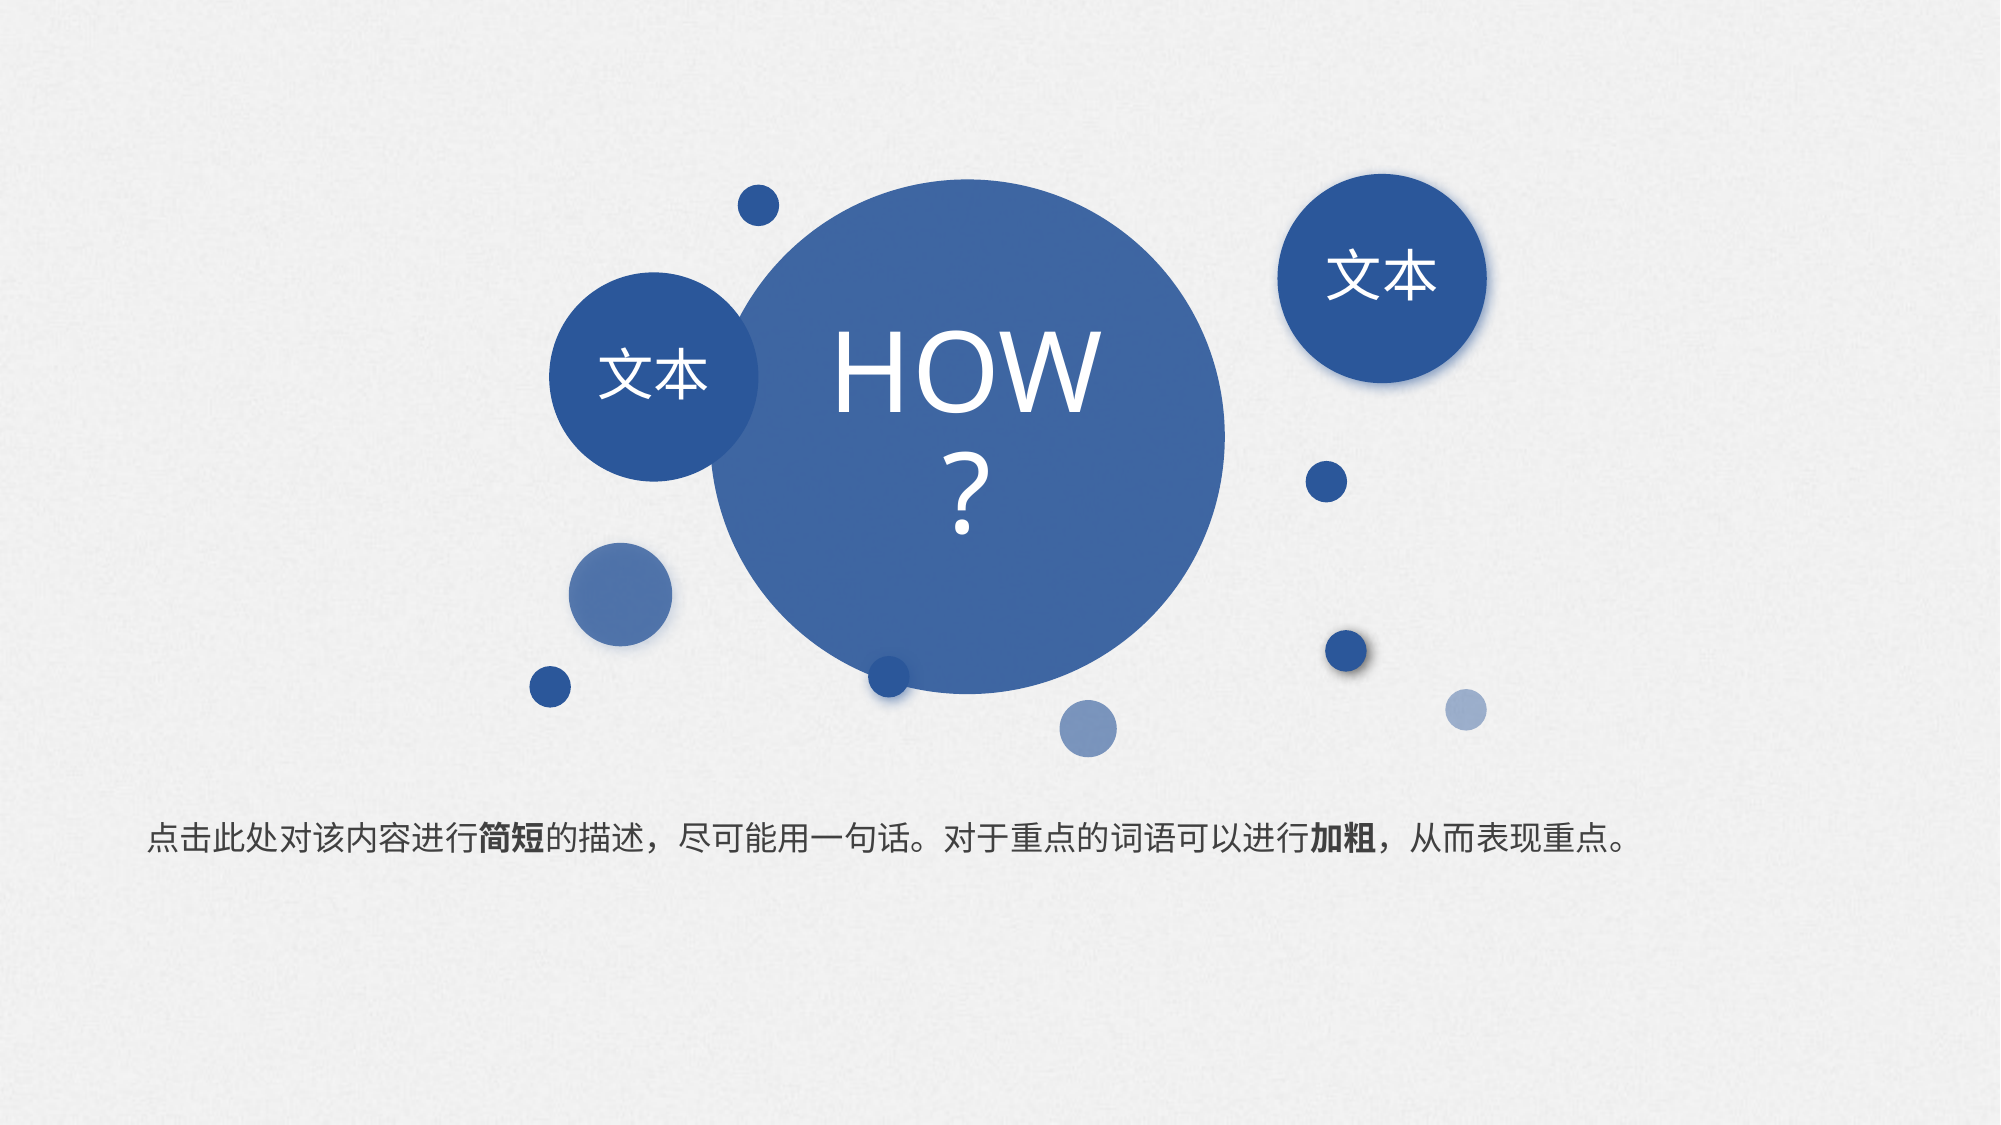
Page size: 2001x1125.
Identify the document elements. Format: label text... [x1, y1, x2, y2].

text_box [529, 108, 1487, 805]
text_box 点击此处对该内容进行简短的描述，尽可能用一句话。对于重点的词语可以进行加粗，从而表现重点。 [131, 789, 1857, 994]
picture [0, 0, 2000, 1125]
